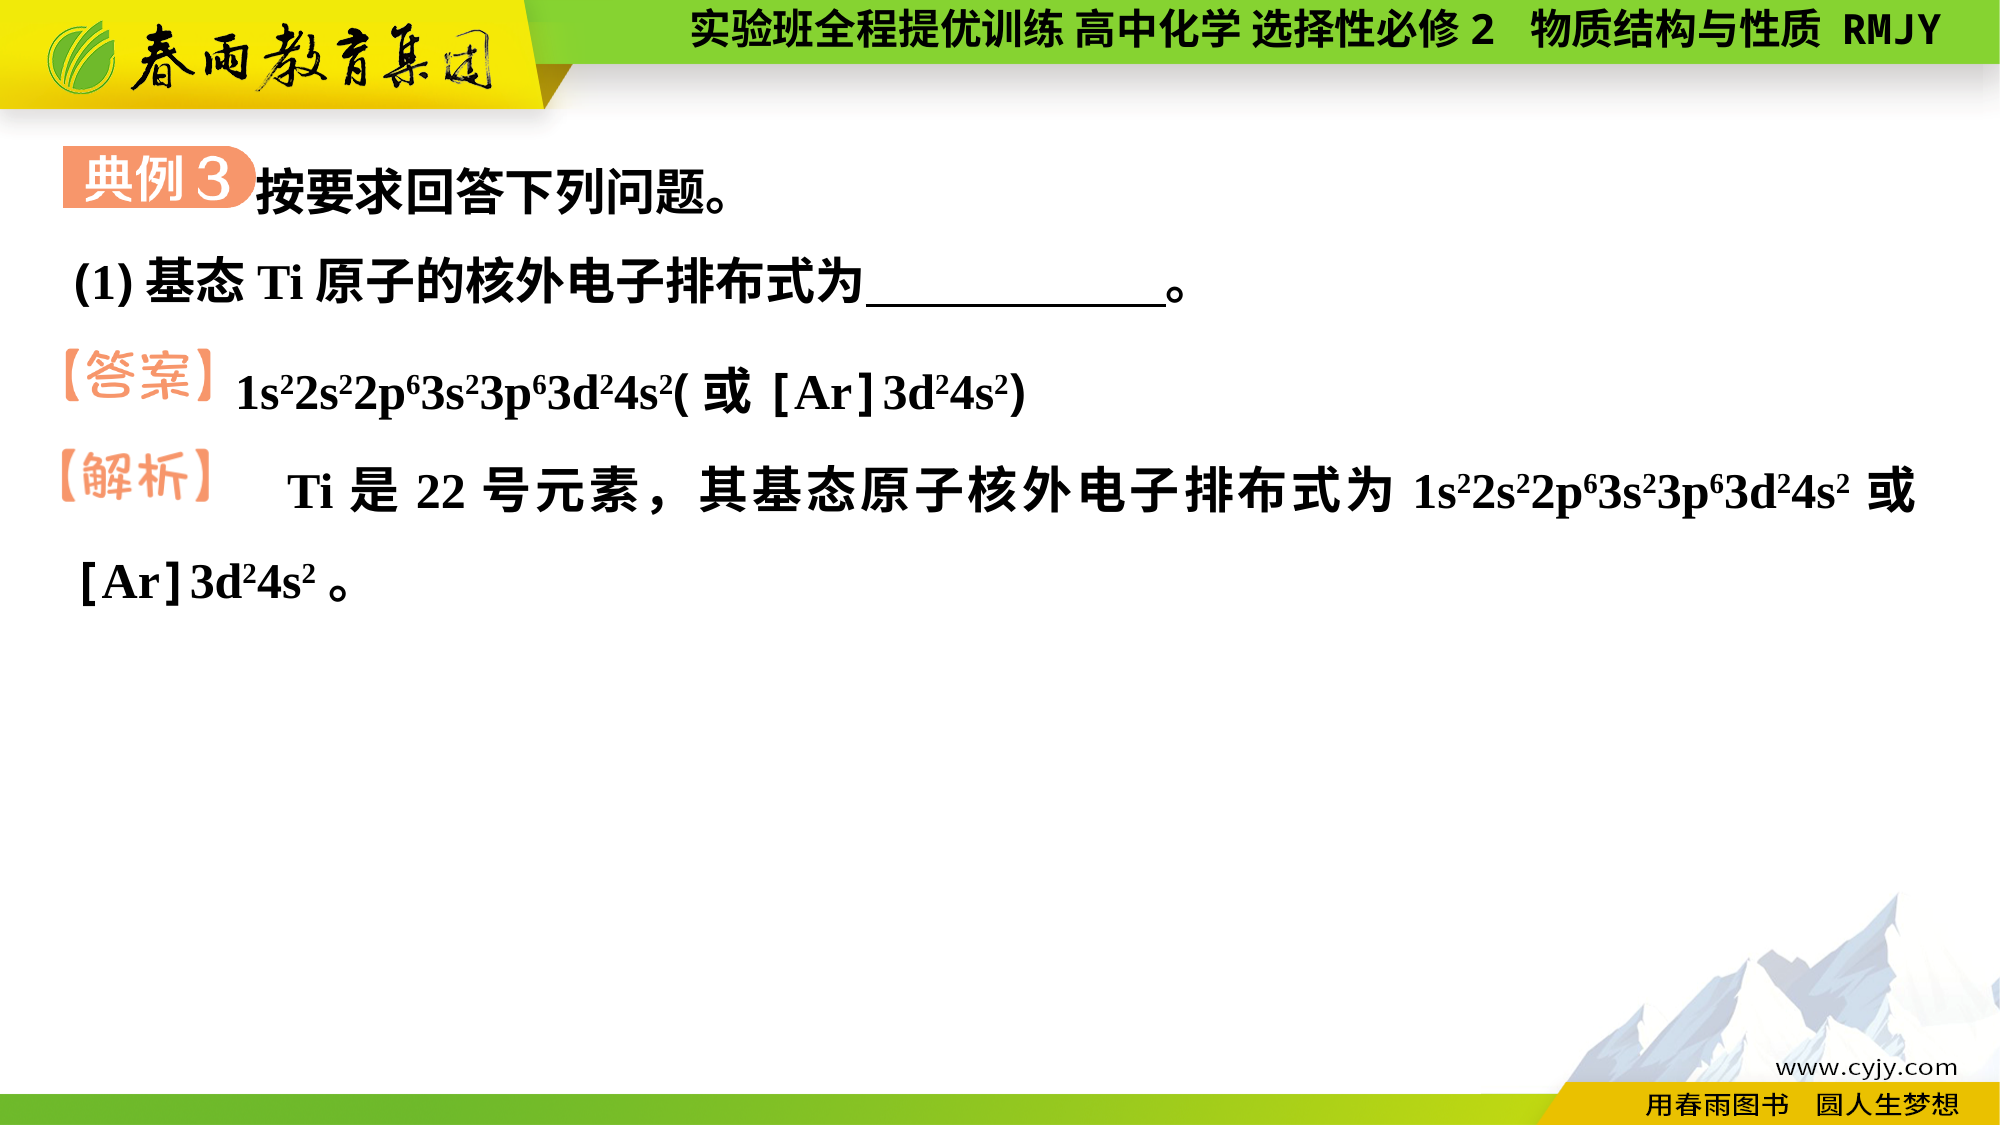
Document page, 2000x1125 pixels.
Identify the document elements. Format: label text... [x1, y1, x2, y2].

text_box Ti是22号元素，其基态原子核外电子排布式为1s22s22p63s23p63d24s2或[Ar]3d24s2。 [56, 420, 1944, 616]
list 按要求回答下列问题。 (1)基态Ti原子的核外电子排布式为 。 [59, 122, 1944, 320]
picture [0, 0, 2000, 1125]
text_box 1s22s22p63s23p63d24s2(或[Ar]3d24s2) [220, 321, 1944, 420]
